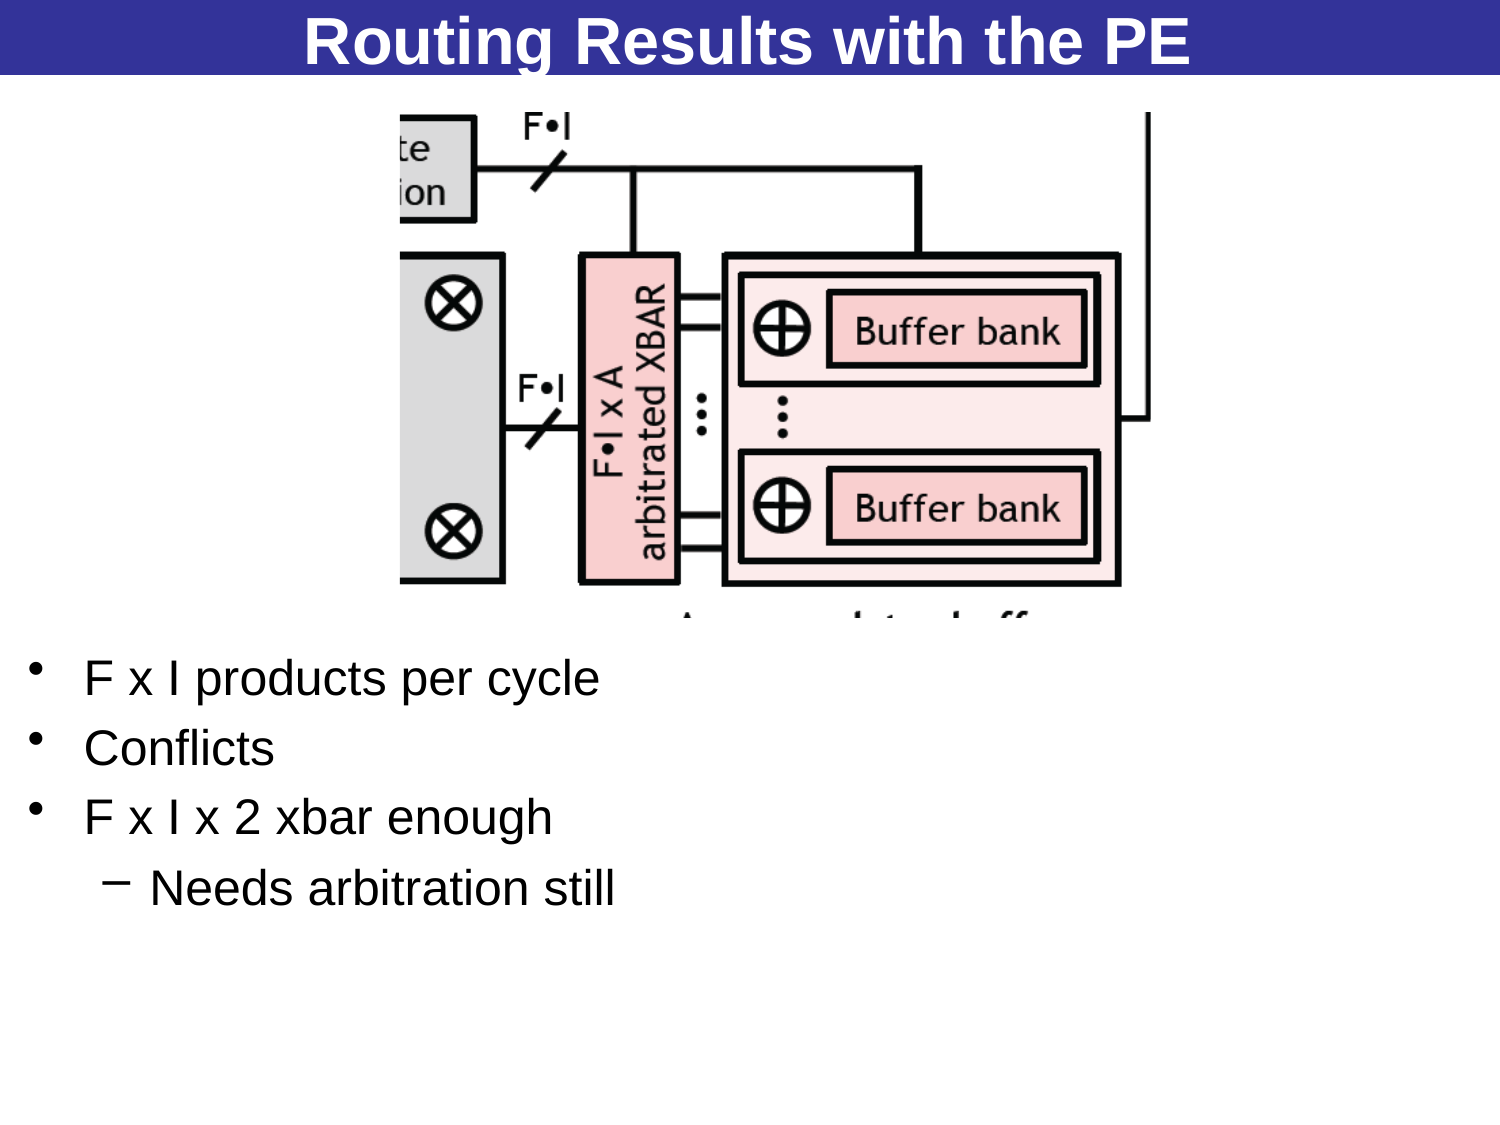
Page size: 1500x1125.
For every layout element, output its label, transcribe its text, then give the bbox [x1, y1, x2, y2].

picture [399, 112, 1151, 618]
list F x I products per cycle Conflicts F x I x 2 xbar enough Needs arbitration still [12, 637, 1488, 1088]
title Routing Results with the PE [0, 0, 1500, 75]
